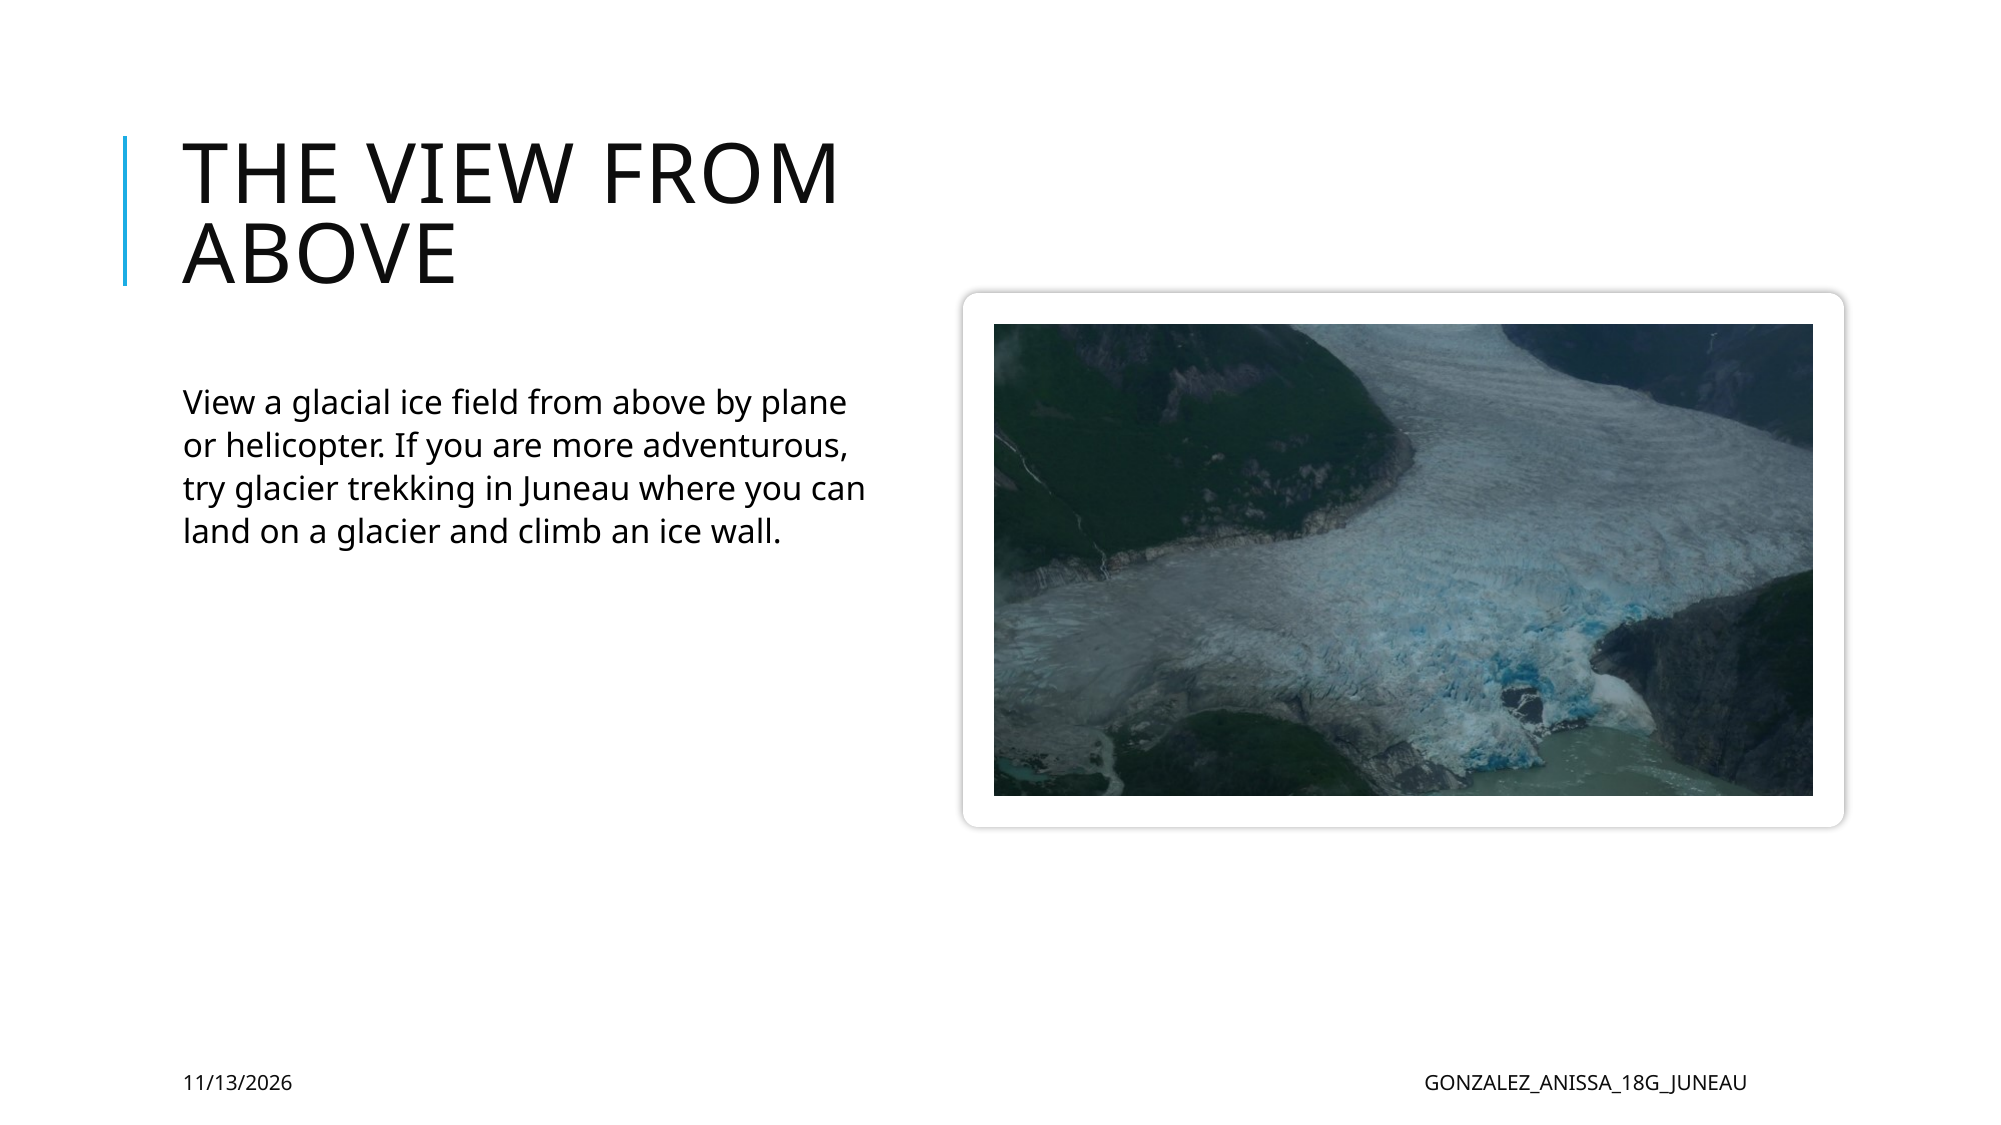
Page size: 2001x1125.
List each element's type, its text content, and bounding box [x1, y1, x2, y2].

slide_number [168, 1061, 522, 1107]
list View a glacial ice field from above by plane or helicopter. If you are more adventurous, try glacier trekking in Juneau where you can land on a glacier and climb an ice wall. [168, 370, 888, 988]
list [993, 323, 1813, 797]
footer Gonzalez_Anissa_18G_Juneau [794, 1061, 1763, 1107]
title The view from above [168, 77, 888, 363]
